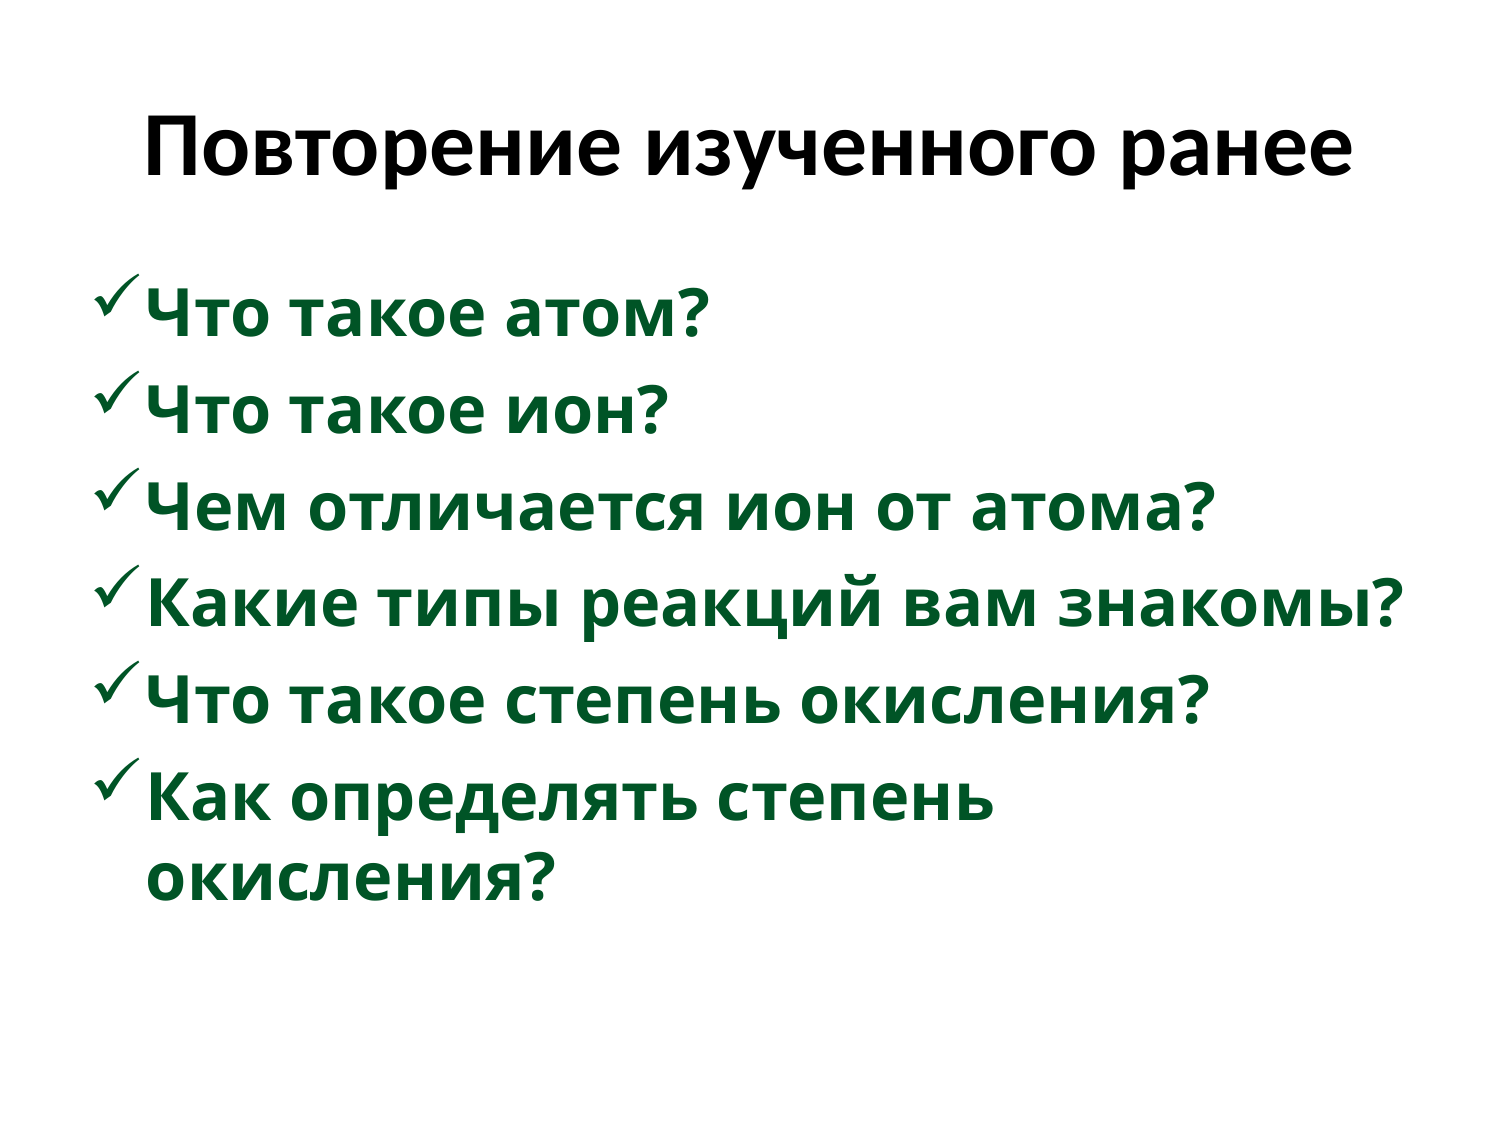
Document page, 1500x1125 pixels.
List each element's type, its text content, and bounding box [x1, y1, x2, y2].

text_box Что такое атом? Что такое ион? Чем отличается ион от атома? Какие типы реакций вам знакомы? Что такое степень окисления? Как определять степень окисления? [74, 262, 1425, 1005]
text_box Повторение изученного ранее [74, 45, 1425, 233]
